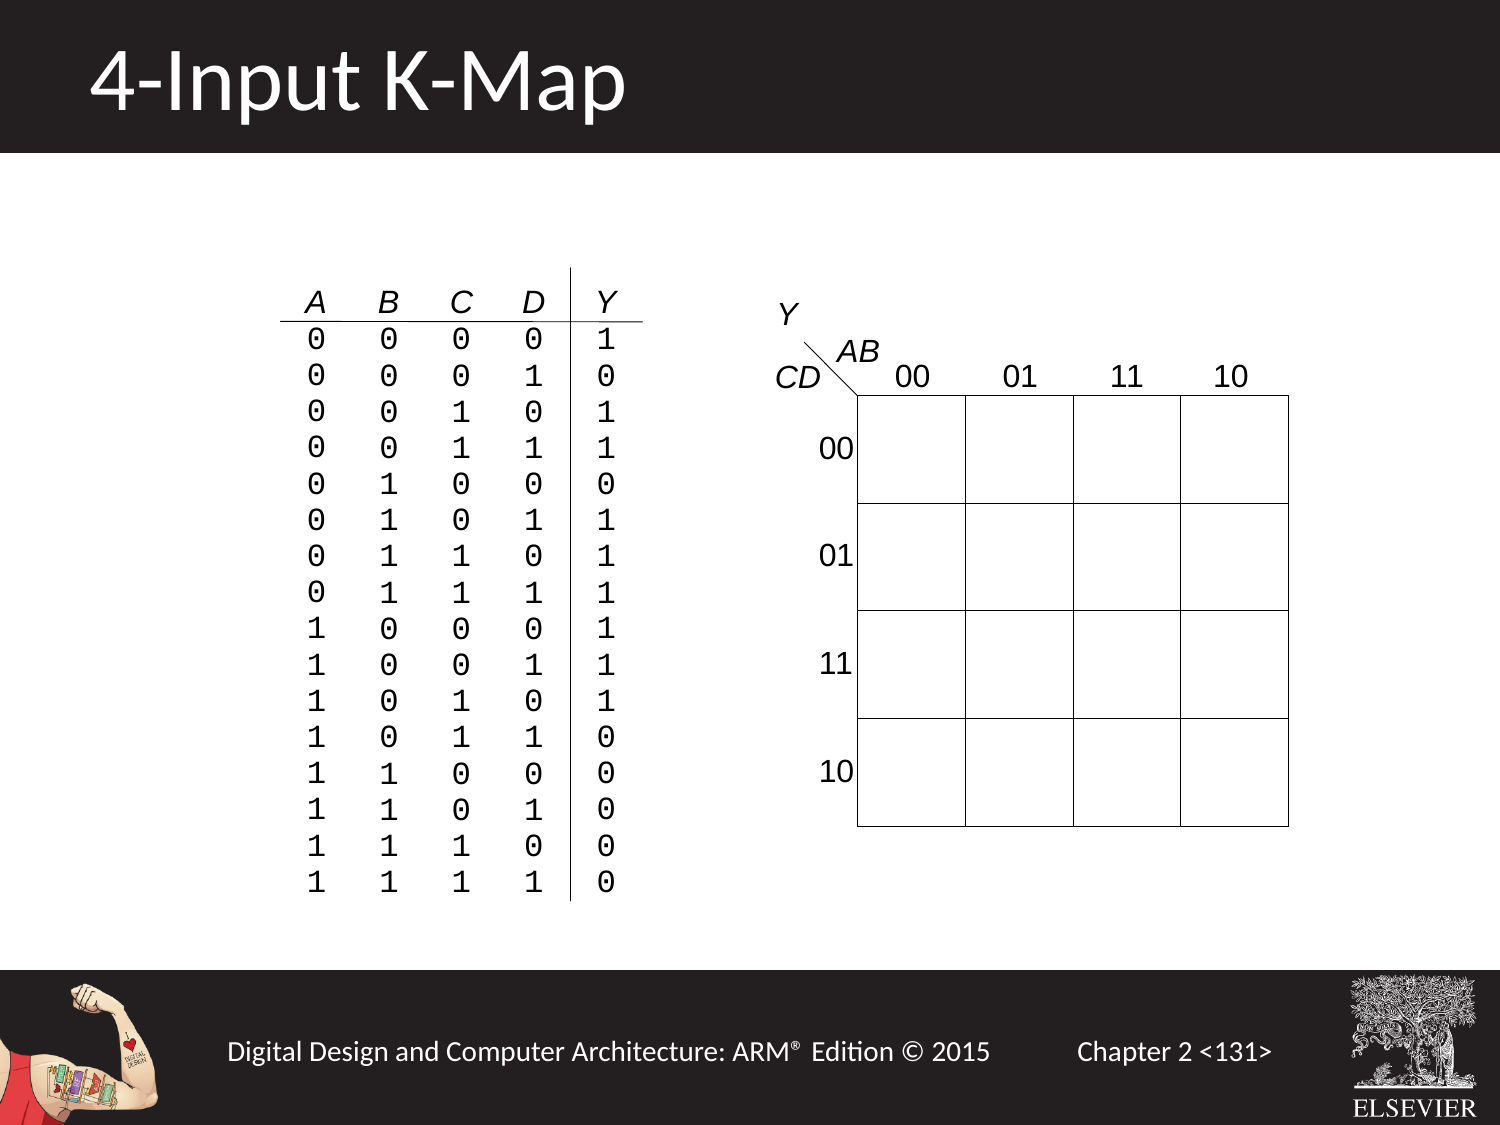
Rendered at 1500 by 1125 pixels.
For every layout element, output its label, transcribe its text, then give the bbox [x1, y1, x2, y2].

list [749, 287, 1295, 913]
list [274, 262, 649, 926]
picture [0, 979, 163, 1125]
picture [1350, 974, 1477, 1117]
text_box 4-Input K-Map [75, 11, 1375, 136]
